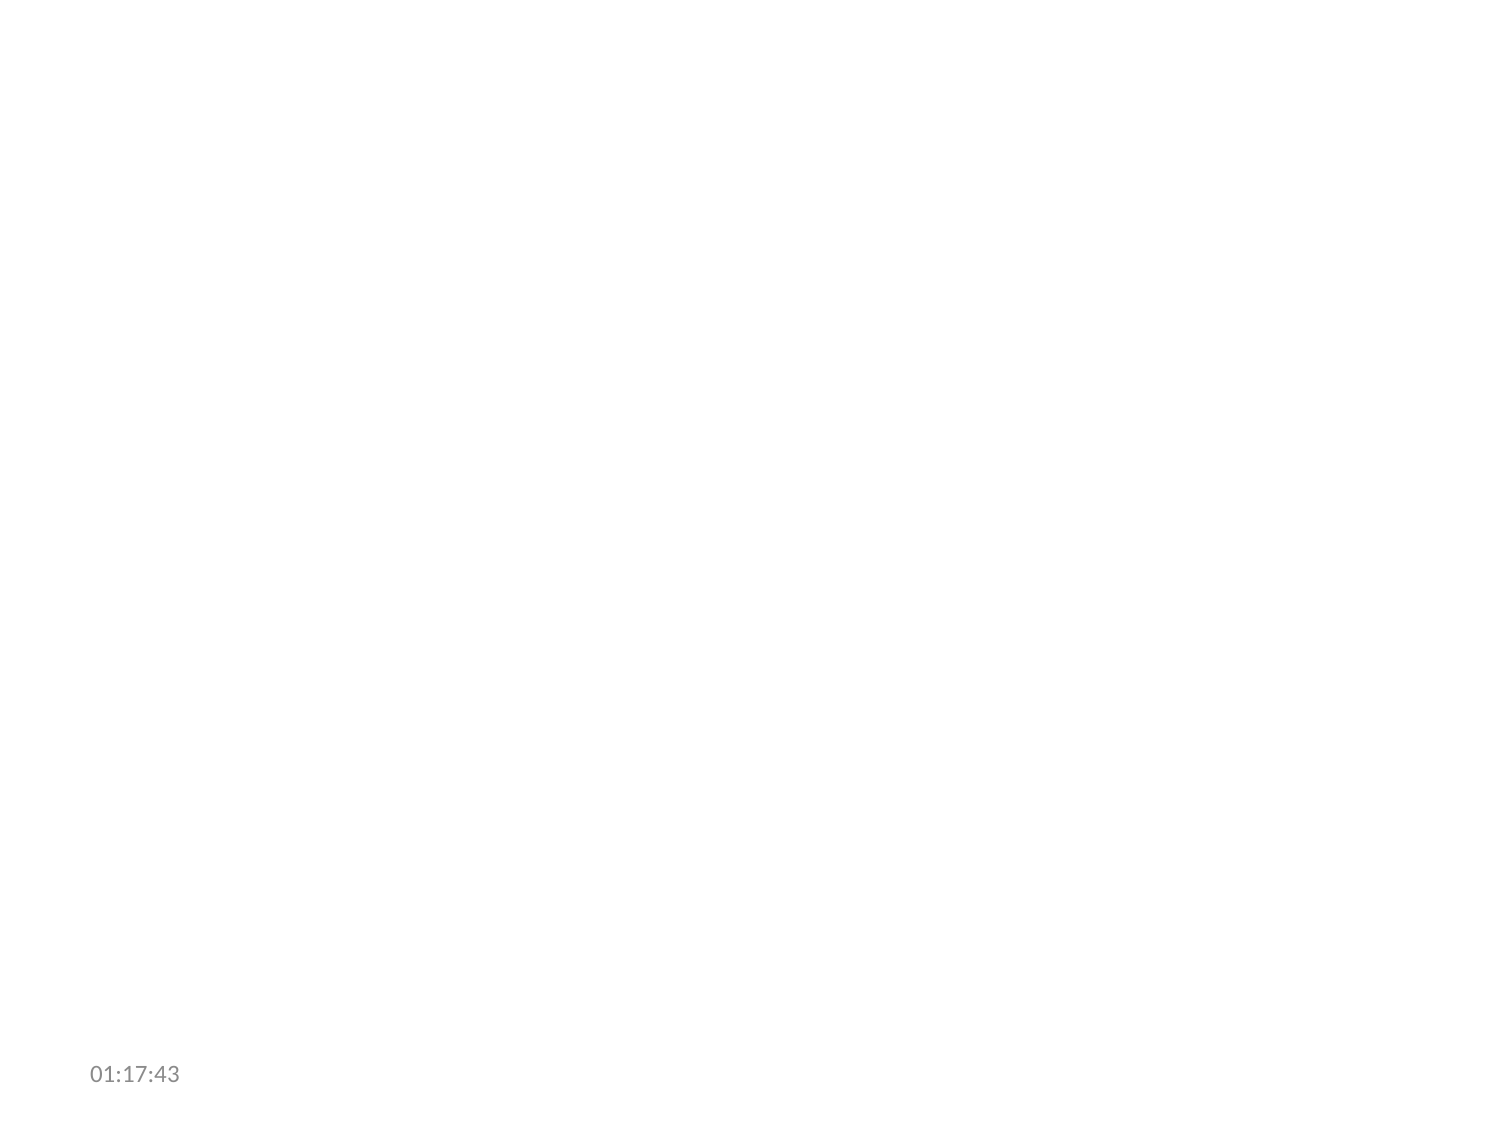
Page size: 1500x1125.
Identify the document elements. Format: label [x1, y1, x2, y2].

slide_number [75, 1042, 425, 1103]
